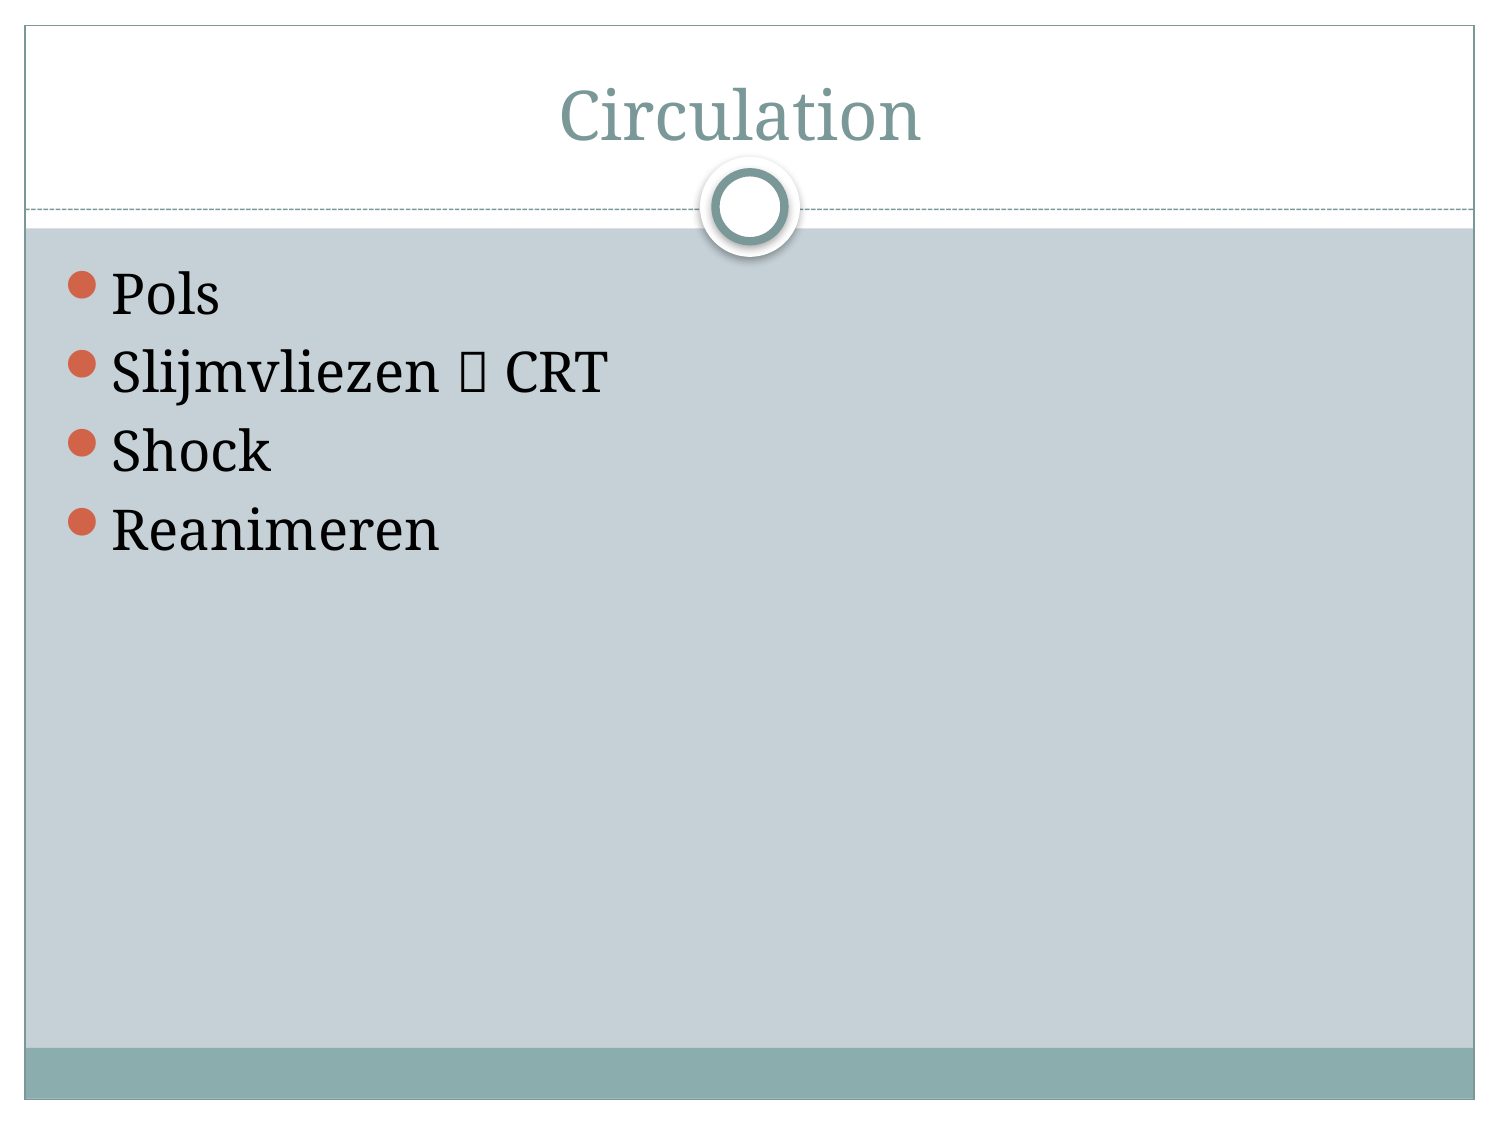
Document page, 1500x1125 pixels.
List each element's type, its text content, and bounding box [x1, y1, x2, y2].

list Pols Slijmvliezen  CRT Shock Reanimeren [49, 250, 1445, 1001]
title Circulation [49, 37, 1450, 162]
